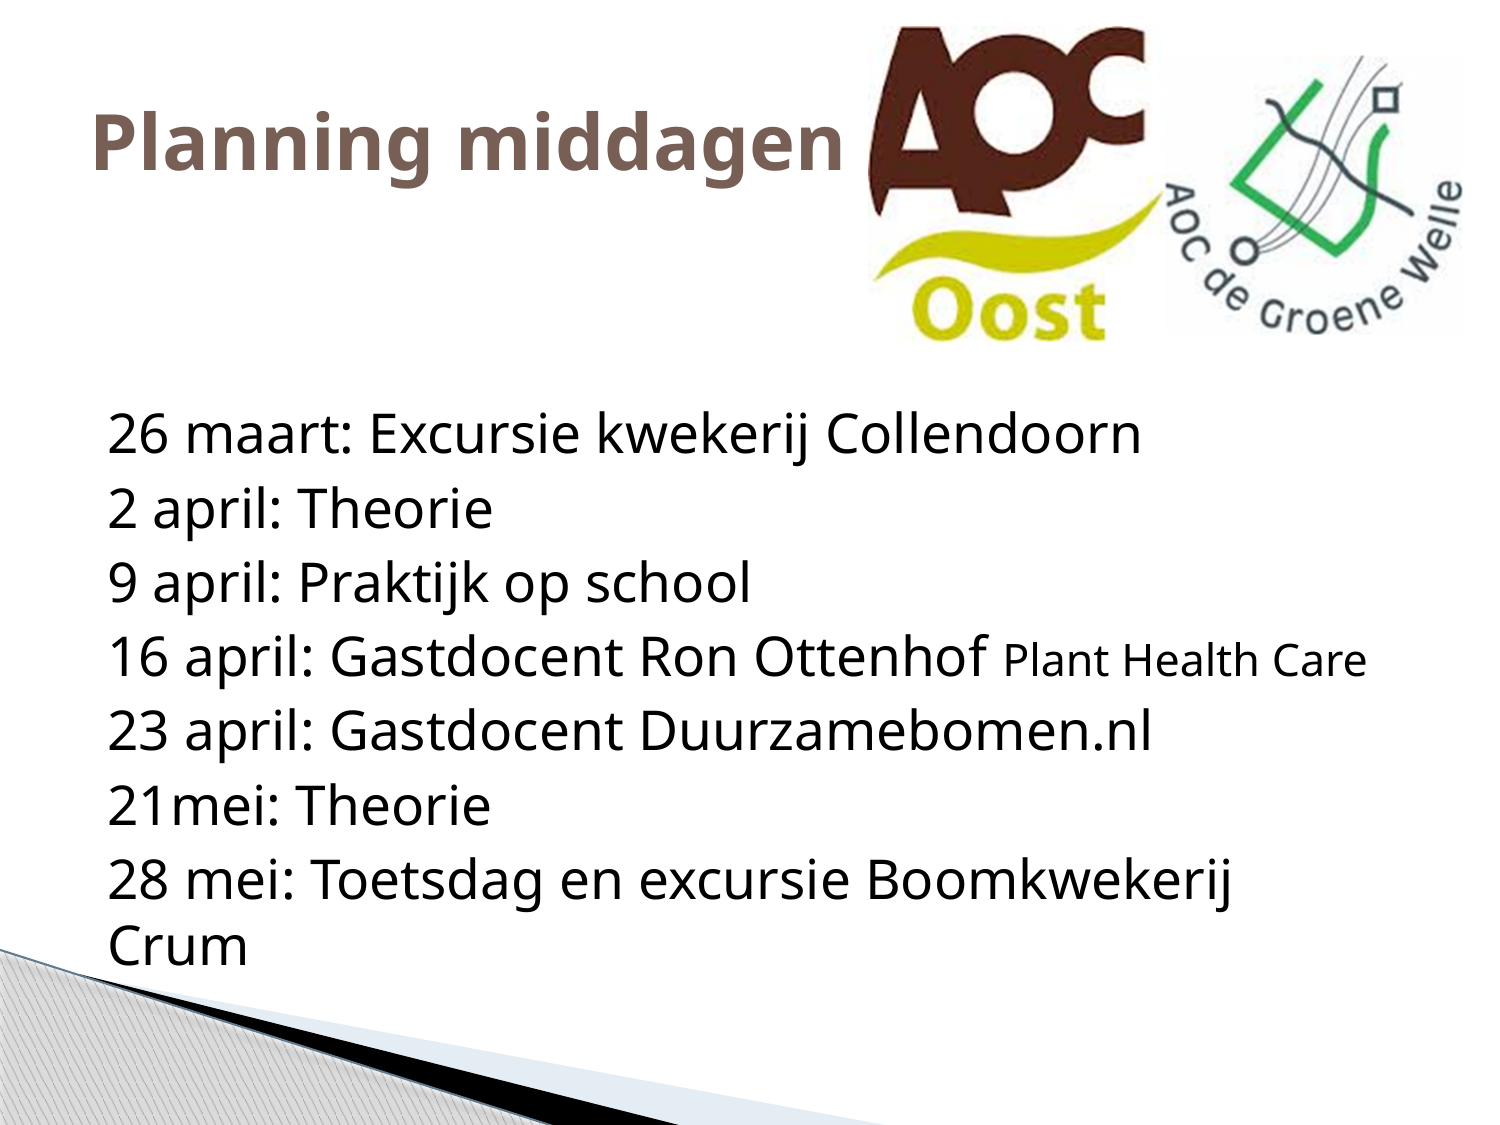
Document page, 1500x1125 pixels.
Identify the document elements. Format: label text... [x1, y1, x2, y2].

list 26 maart: Excursie kwekerij Collendoorn 2 april: Theorie 9 april: Praktijk op school 16 april: Gastdocent Ron Ottenhof Plant Health Care 23 april: Gastdocent Duurzamebomen.nl 21mei: Theorie 28 mei: Toetsdag en excursie Boomkwekerij Crum [75, 243, 1425, 986]
title Planning middagen [75, 45, 862, 233]
picture [867, 26, 1473, 365]
